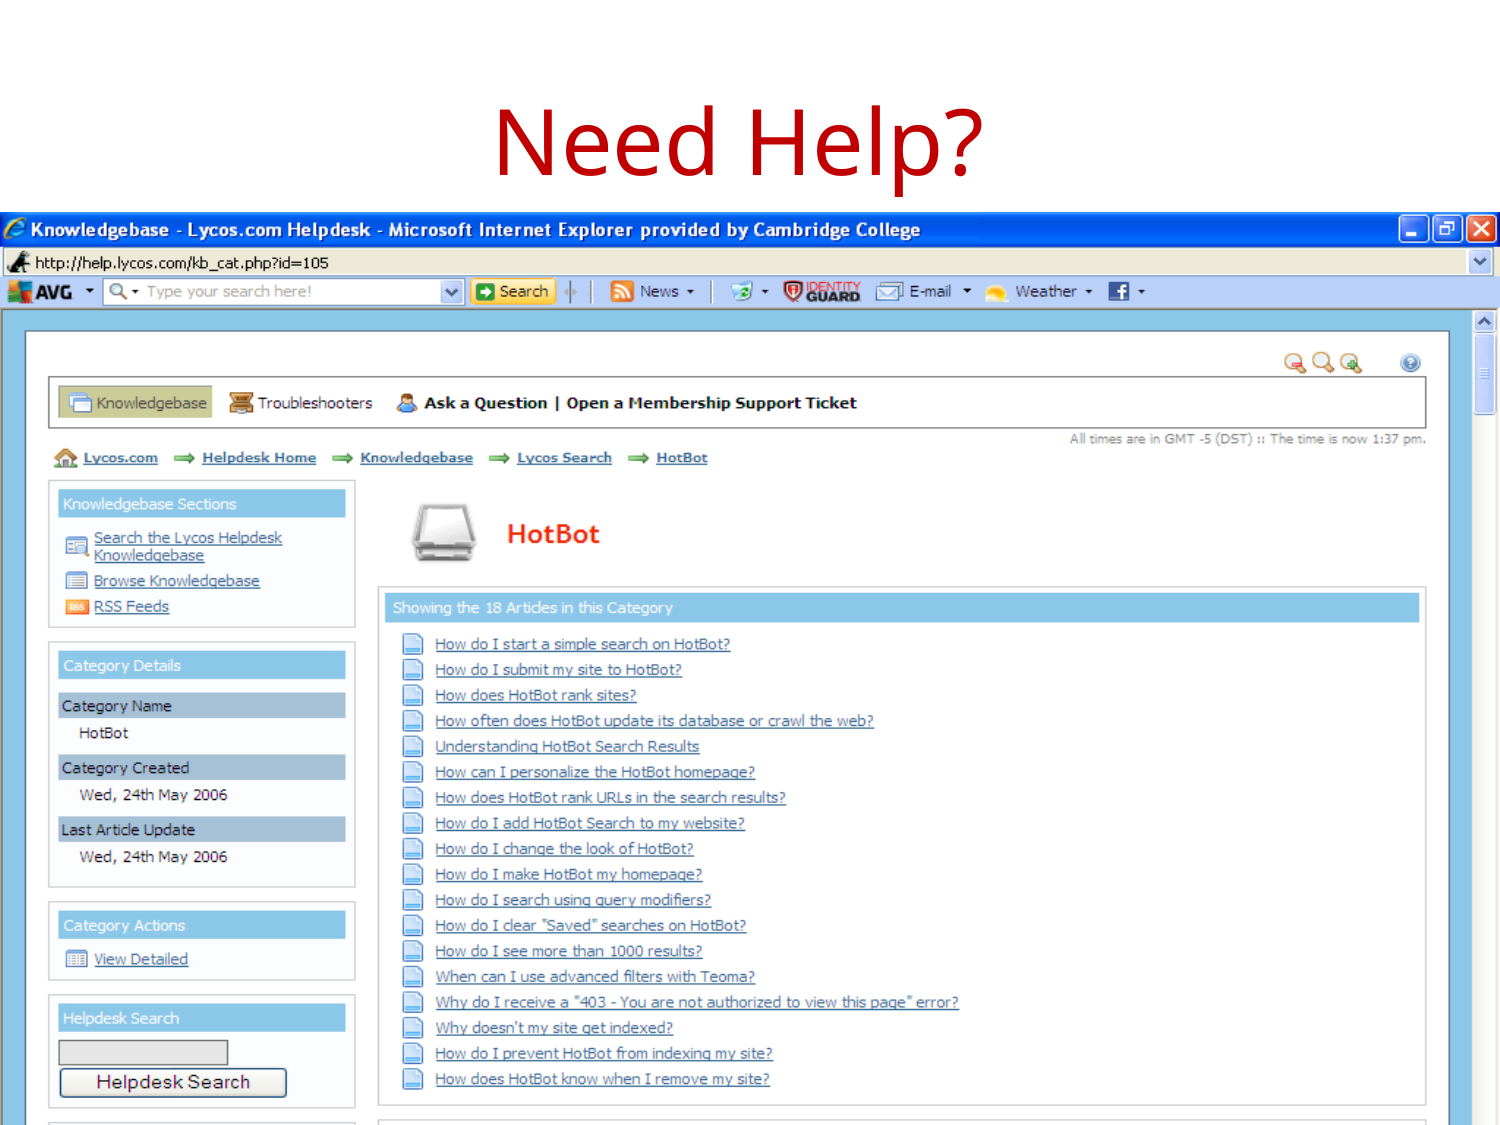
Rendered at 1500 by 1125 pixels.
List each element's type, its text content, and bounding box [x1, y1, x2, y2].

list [0, 212, 1500, 1125]
title Need Help? [75, 45, 1425, 210]
